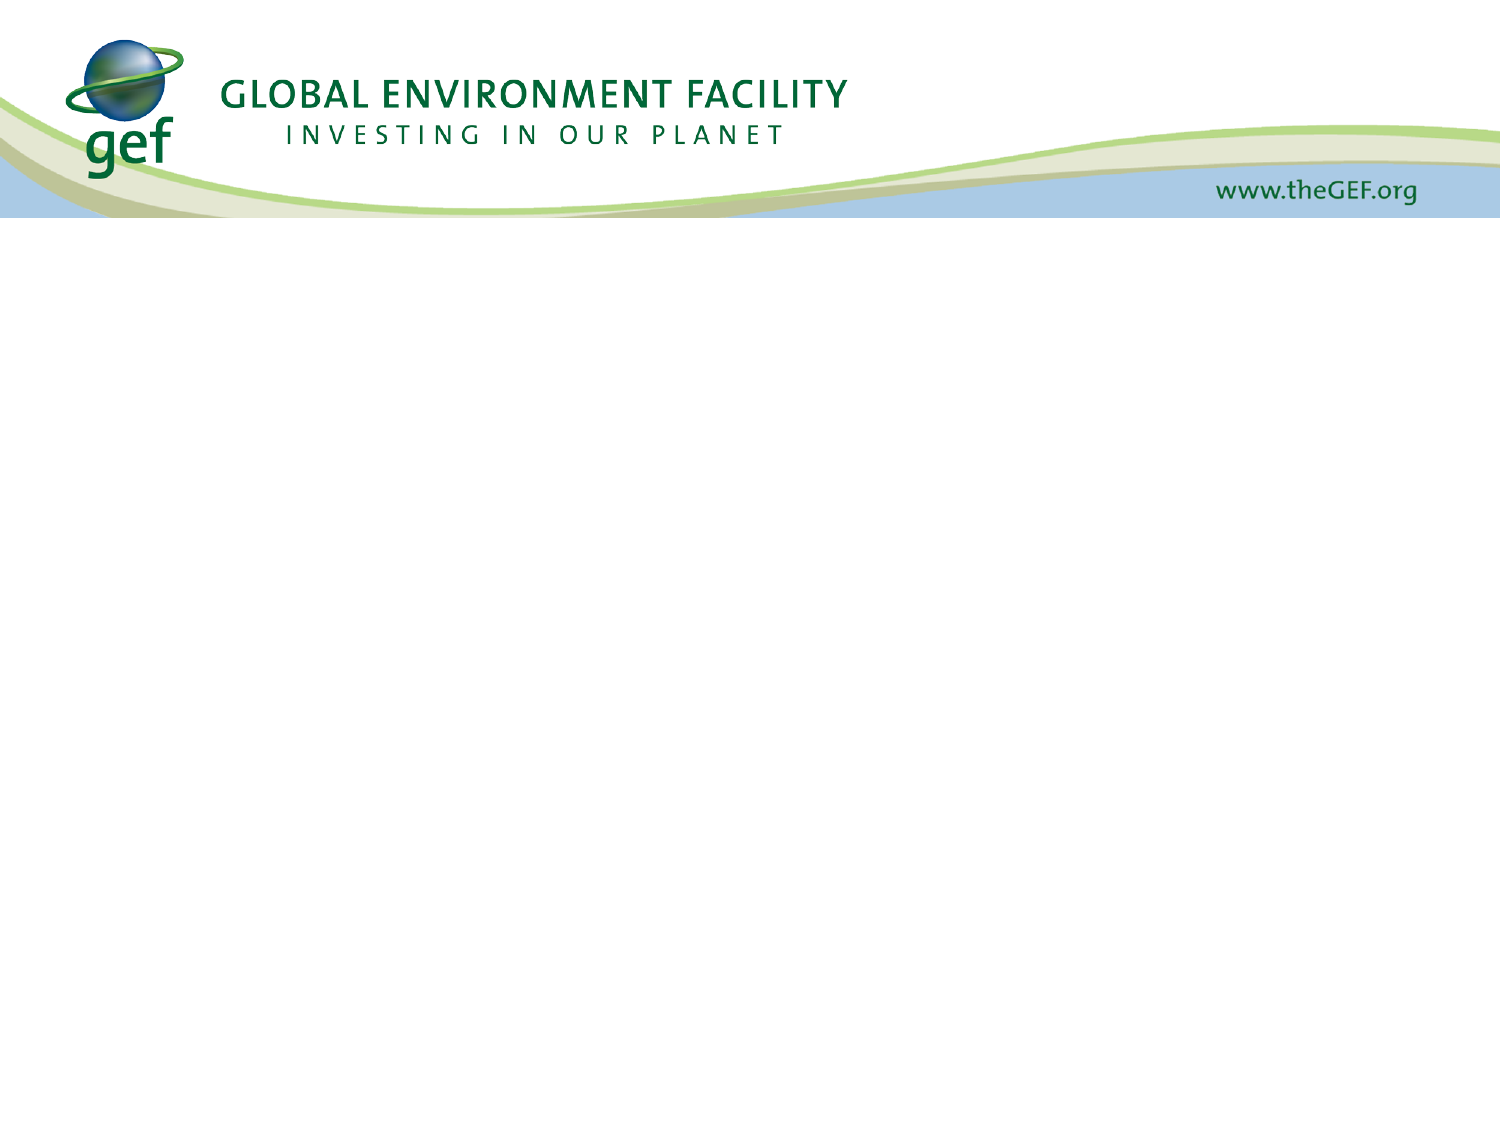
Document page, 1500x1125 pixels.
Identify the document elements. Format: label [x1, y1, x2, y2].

picture [0, 12, 1500, 218]
